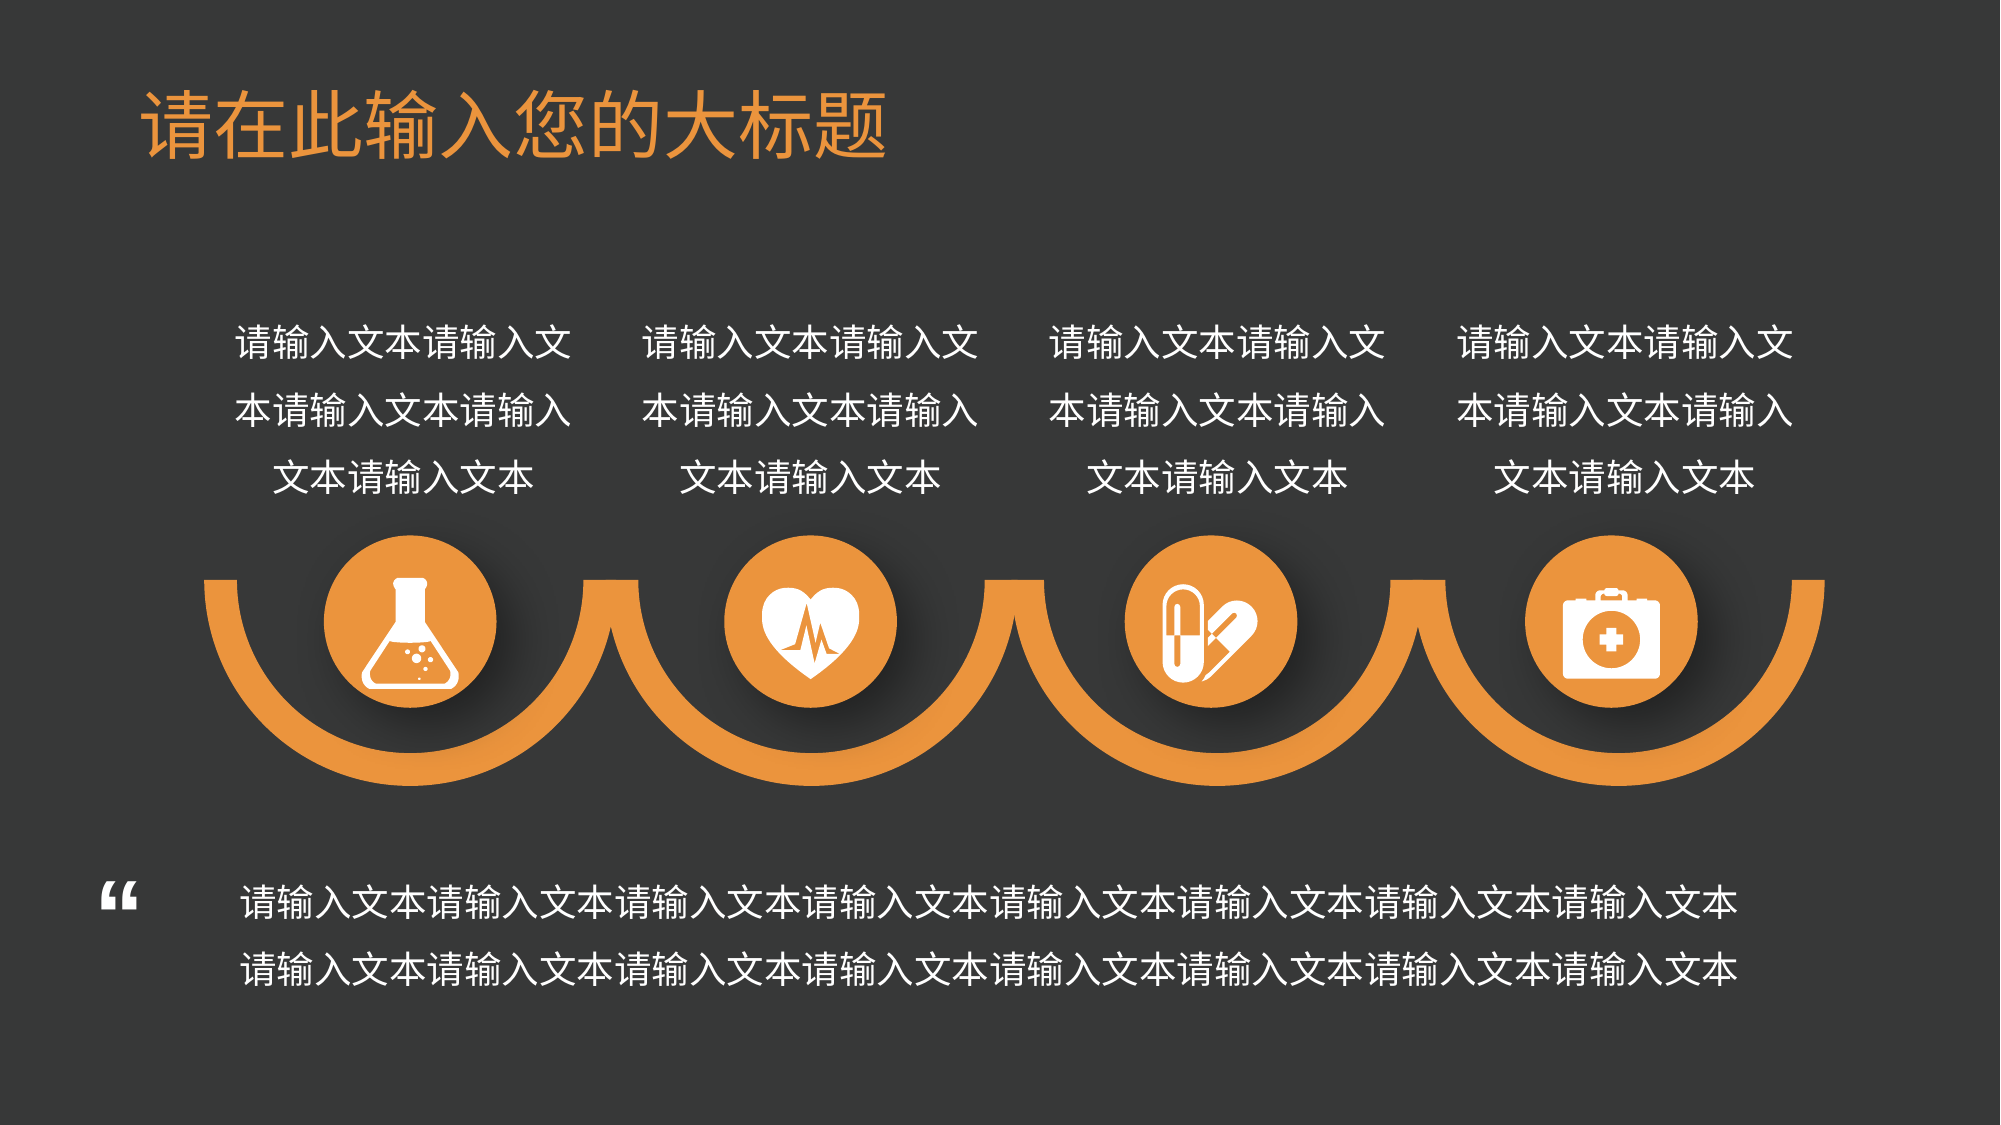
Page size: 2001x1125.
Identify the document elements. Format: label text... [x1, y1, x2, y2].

text_box 请输入文本请输入文本请输入文本请输入文本请输入文本 [211, 284, 596, 512]
text_box [203, 578, 618, 787]
text_box 请输入文本请输入文本请输入文本请输入文本请输入文本 [1433, 284, 1817, 512]
text_box [762, 587, 860, 680]
text_box [323, 535, 497, 708]
text_box 请输入文本请输入文本请输入文本请输入文本请输入文本请输入文本请输入文本请输入文本请输入文本请输入文本请输入文本请输入文本请输入文本请输入文本请输入文本请输入文本 [223, 826, 1776, 1022]
text_box [1525, 535, 1698, 708]
text_box [611, 578, 1014, 787]
text_box [1010, 578, 1425, 787]
text_box [1562, 588, 1660, 679]
text_box [1162, 584, 1204, 683]
text_box [724, 535, 897, 708]
text_box [1201, 600, 1258, 682]
text_box [1124, 535, 1298, 708]
text_box “ [80, 842, 186, 978]
text_box 请输入文本请输入文本请输入文本请输入文本请输入文本 [1025, 284, 1410, 512]
text_box [1418, 578, 1826, 787]
text_box [361, 577, 459, 689]
text_box 请输入文本请输入文本请输入文本请输入文本请输入文本 [618, 284, 1003, 512]
title 请在此输入您的大标题 [123, 59, 1876, 200]
